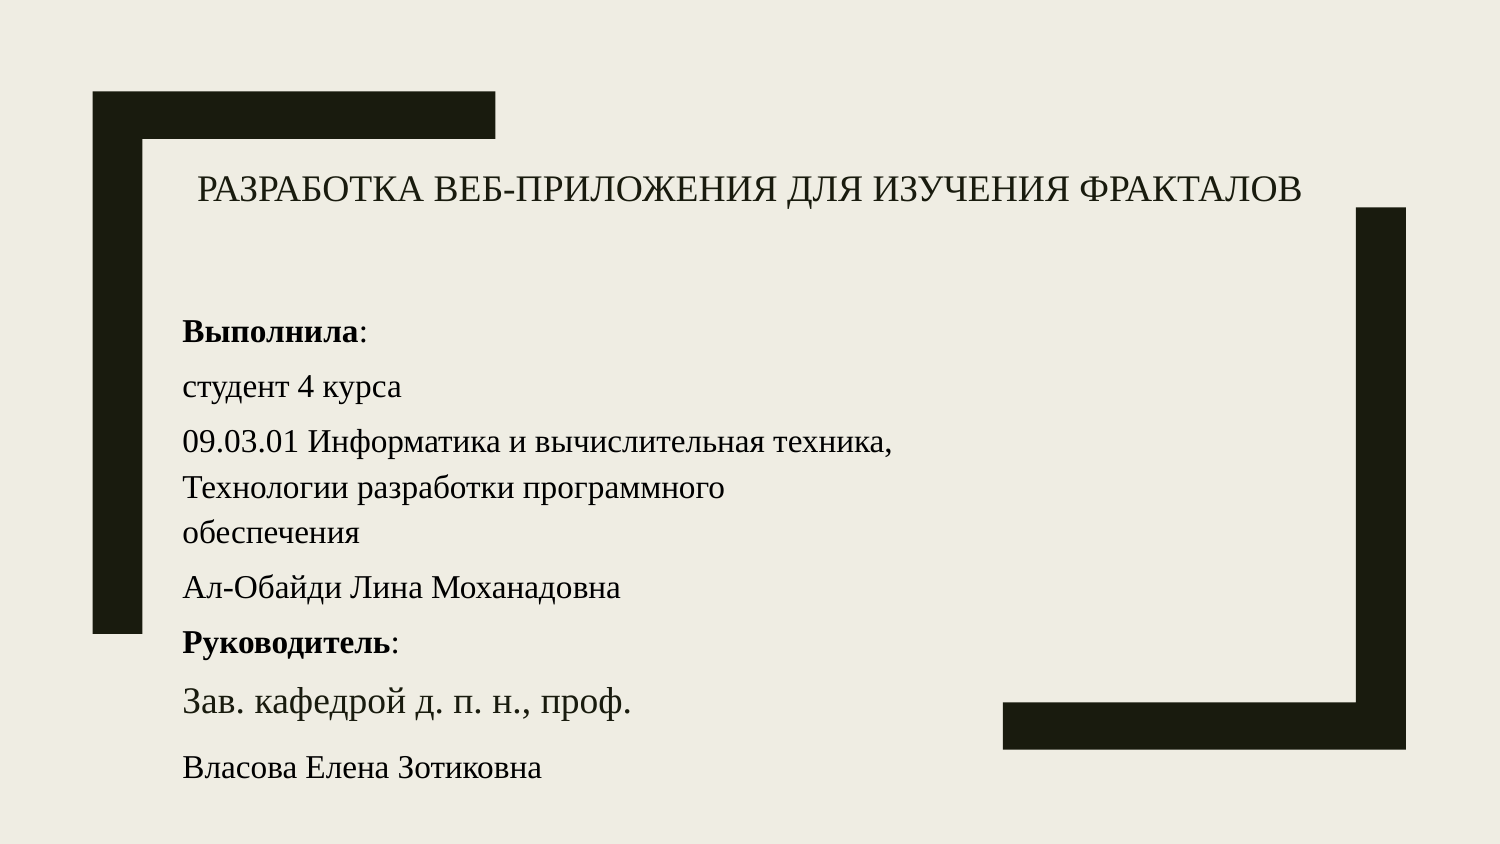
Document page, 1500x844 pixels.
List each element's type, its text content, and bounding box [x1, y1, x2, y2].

title Разработка веб-приложения для изучения фракталов [51, 33, 1449, 224]
subtitle Выполнила: студент 4 курса 09.03.01 Информатика и вычислительная техника, Технологии разработки программного обеспечения Ал-Обайди Лина Моханадовна Руководитель: Зав. кафедрой д. п. н., проф. Власова Елена Зотиковна [167, 288, 922, 739]
